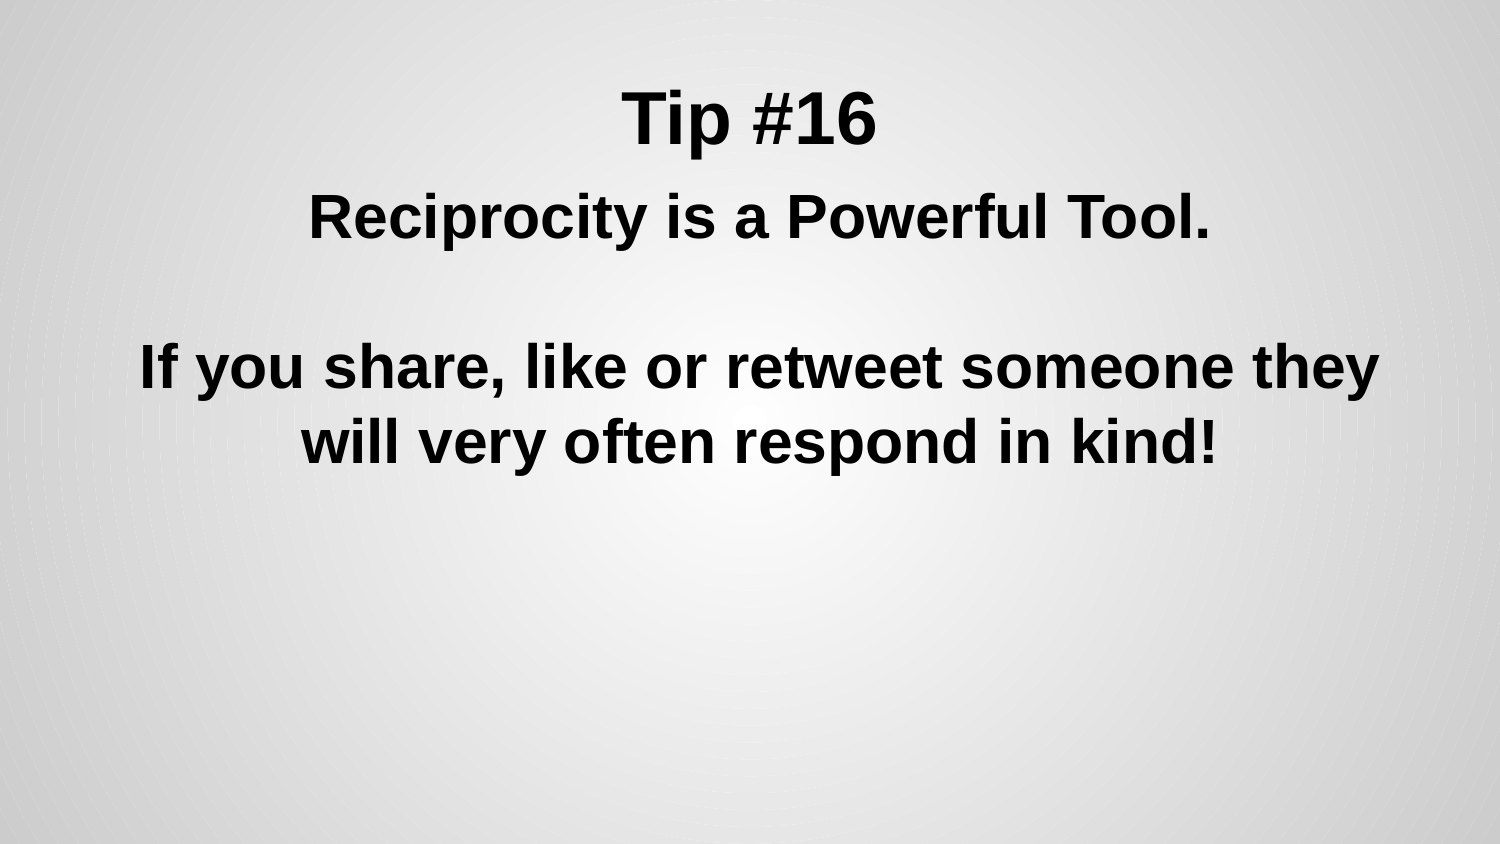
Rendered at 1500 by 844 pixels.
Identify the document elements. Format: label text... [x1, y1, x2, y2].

list Reciprocity is a Powerful Tool. If you share, like or retweet someone they will very often respond in kind! [85, 86, 1436, 698]
title Tip #16 [75, 33, 1425, 175]
